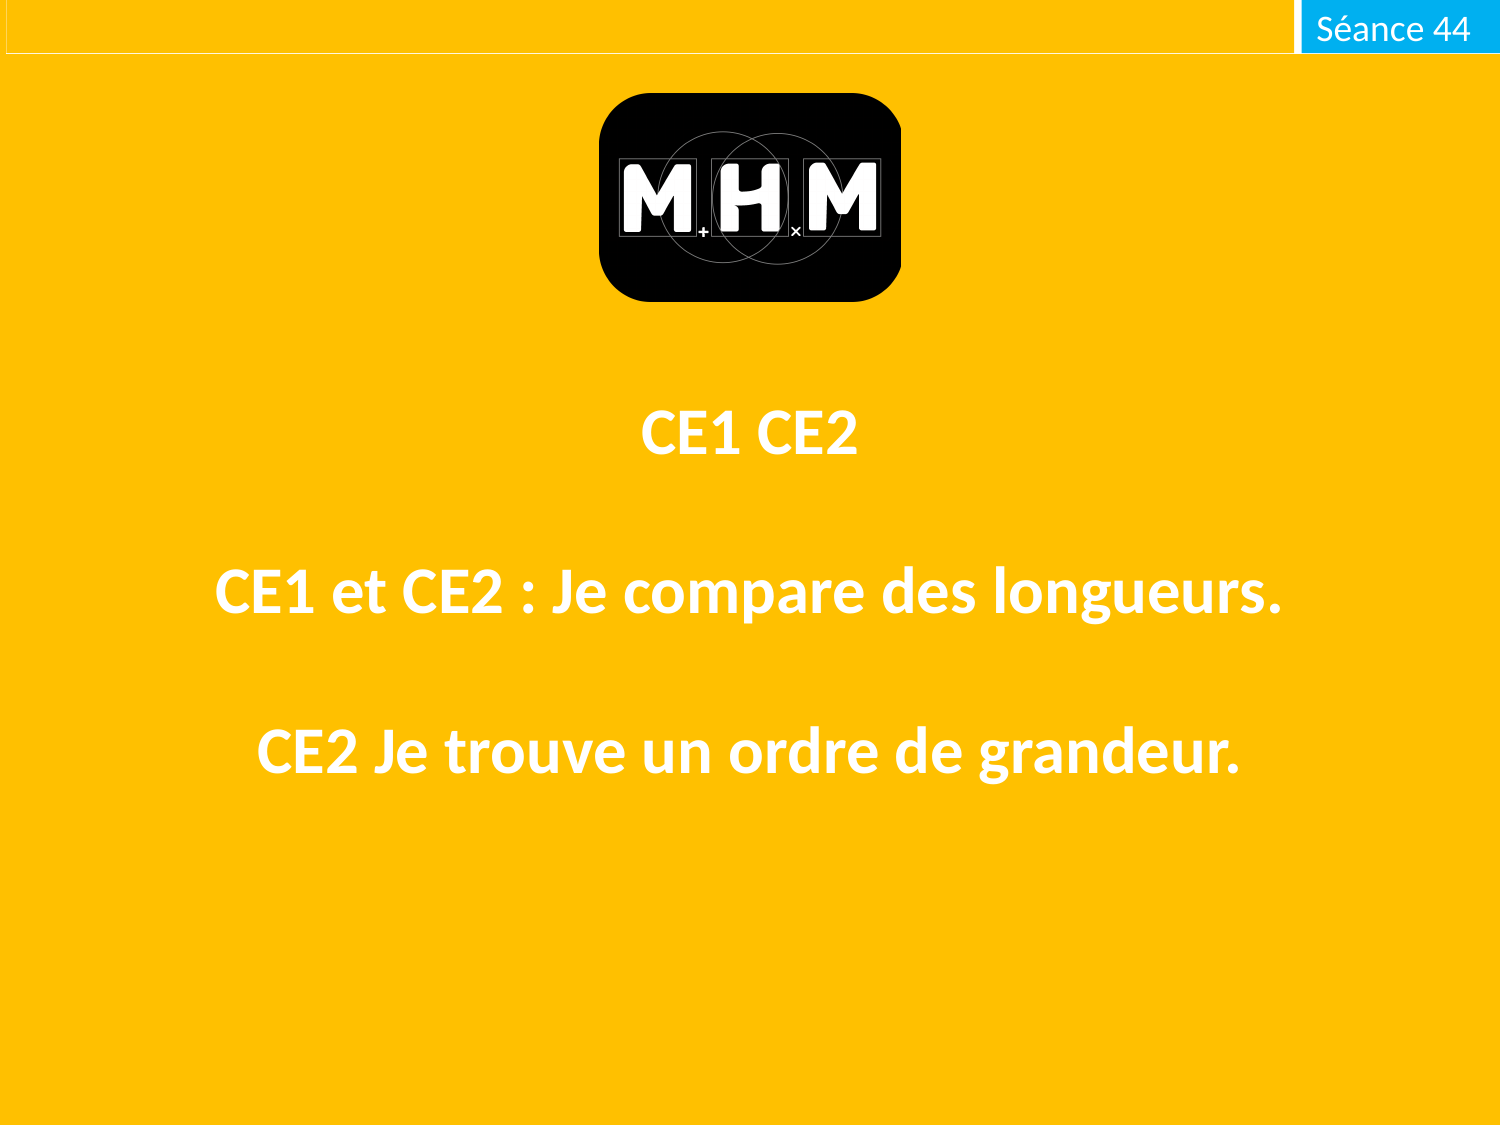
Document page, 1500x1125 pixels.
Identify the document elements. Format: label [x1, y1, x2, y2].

text_box [0, 54, 1500, 1125]
